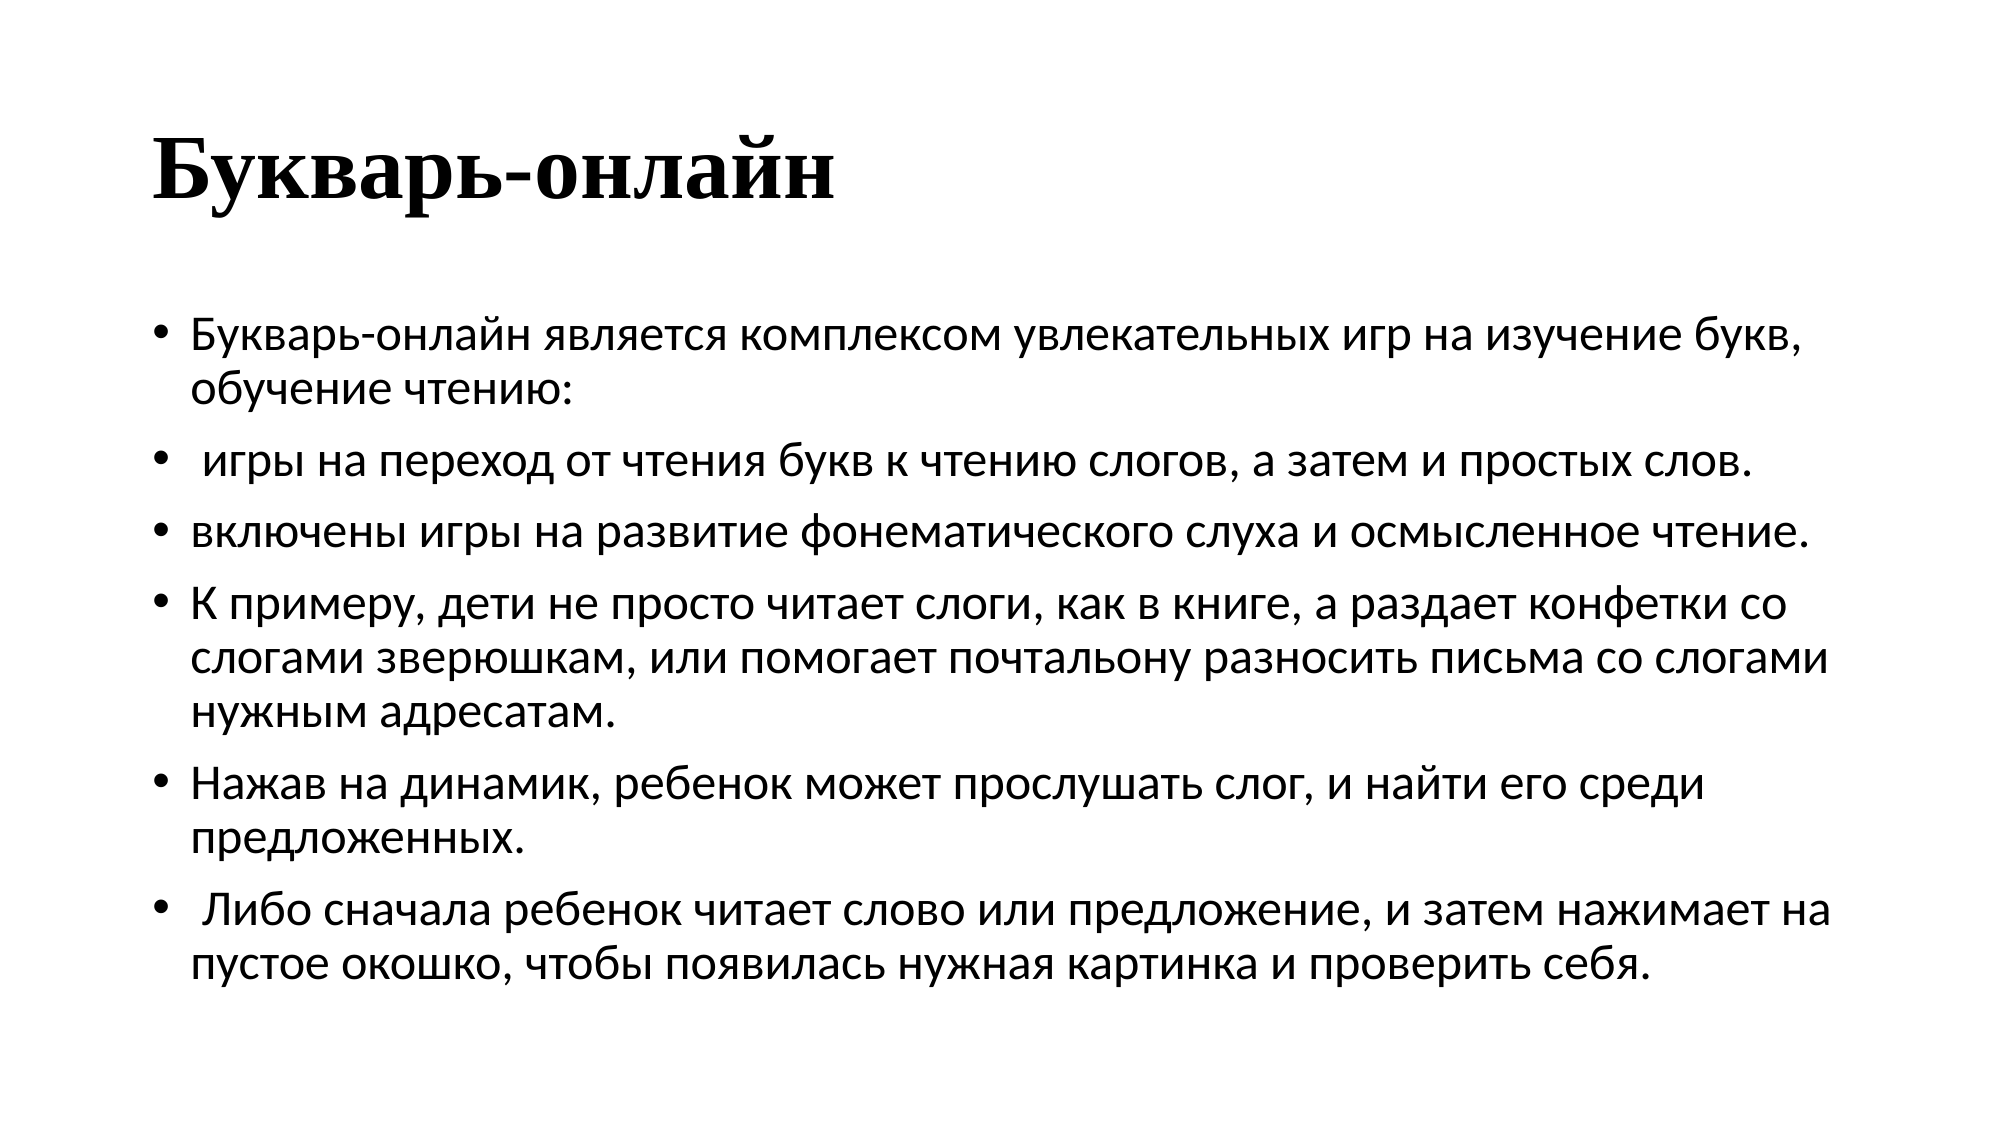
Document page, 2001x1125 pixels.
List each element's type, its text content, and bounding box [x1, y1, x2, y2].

list Букварь-онлайн является комплексом увлекательных игр на изучение букв, обучение чтению: игры на переход от чтения букв к чтению слогов, а затем и простых слов. включены игры на развитие фонематического слуха и осмысленное чтение. К примеру, дети не просто читает слоги, как в книге, а раздает конфетки со слогами зверюшкам, или помогает почтальону разносить письма со слогами нужным адресатам. Нажав на динамик, ребенок может прослушать слог, и найти его среди предложенных. Либо сначала ребенок читает слово или предложение, и затем нажимает на пустое окошко, чтобы появилась нужная картинка и проверить себя. [137, 299, 1863, 1014]
title Букварь-онлайн [137, 59, 1863, 278]
